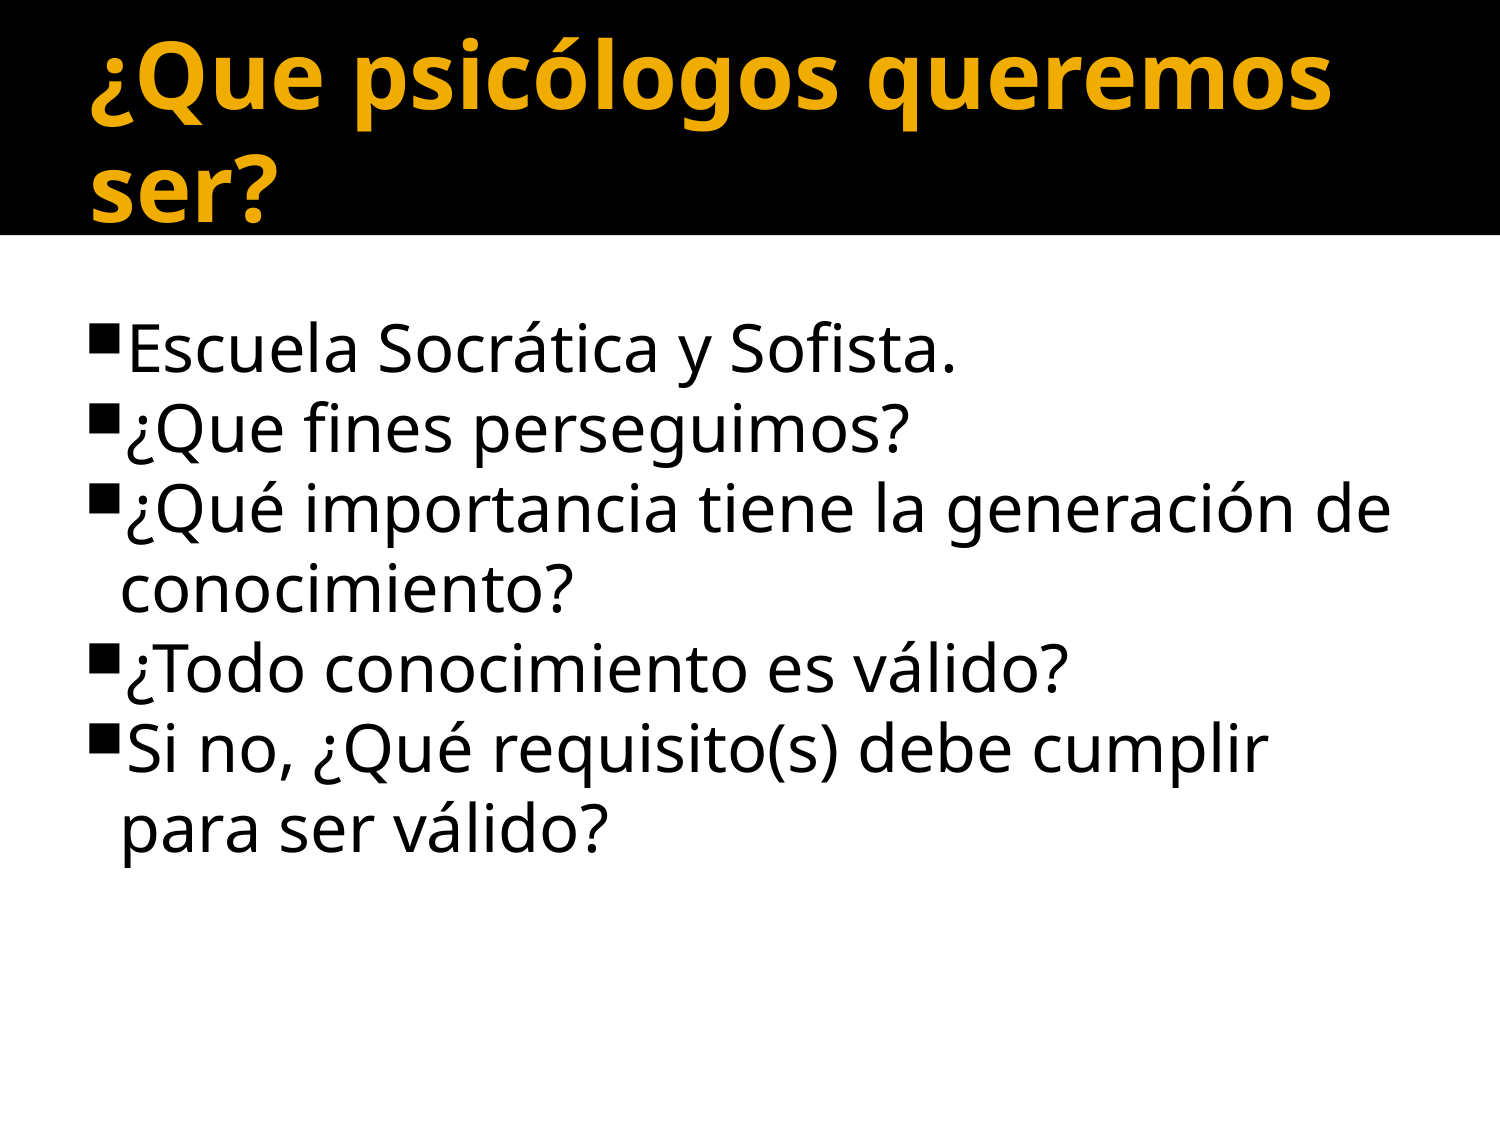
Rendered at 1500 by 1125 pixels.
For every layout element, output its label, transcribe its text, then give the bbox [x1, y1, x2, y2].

text_box ¿Que psicólogos queremos ser? [75, 25, 1425, 231]
text_box Escuela Socrática y Sofista. ¿Que fines perseguimos? ¿Qué importancia tiene la generación de conocimiento? ¿Todo conocimiento es válido? Si no, ¿Qué requisito(s) debe cumplir para ser válido? [75, 291, 1425, 1050]
